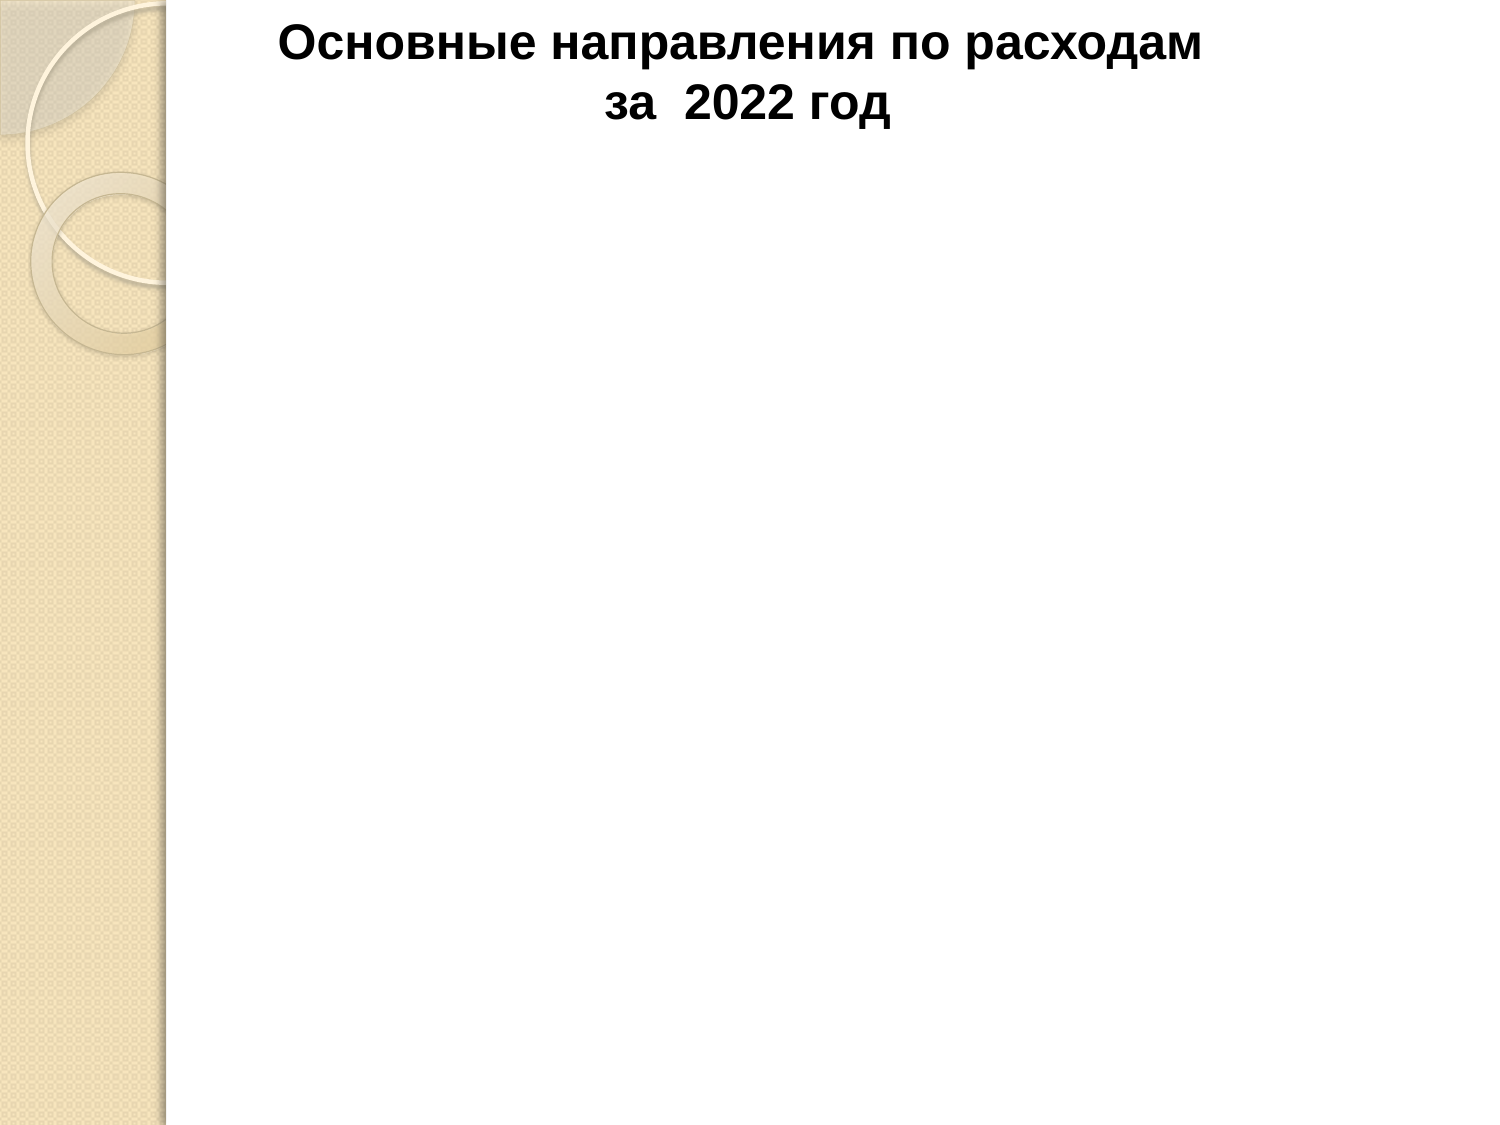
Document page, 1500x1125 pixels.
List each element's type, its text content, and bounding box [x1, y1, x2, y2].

text_box Основные направления по расходам за 2022 год [26, 2, 1456, 137]
